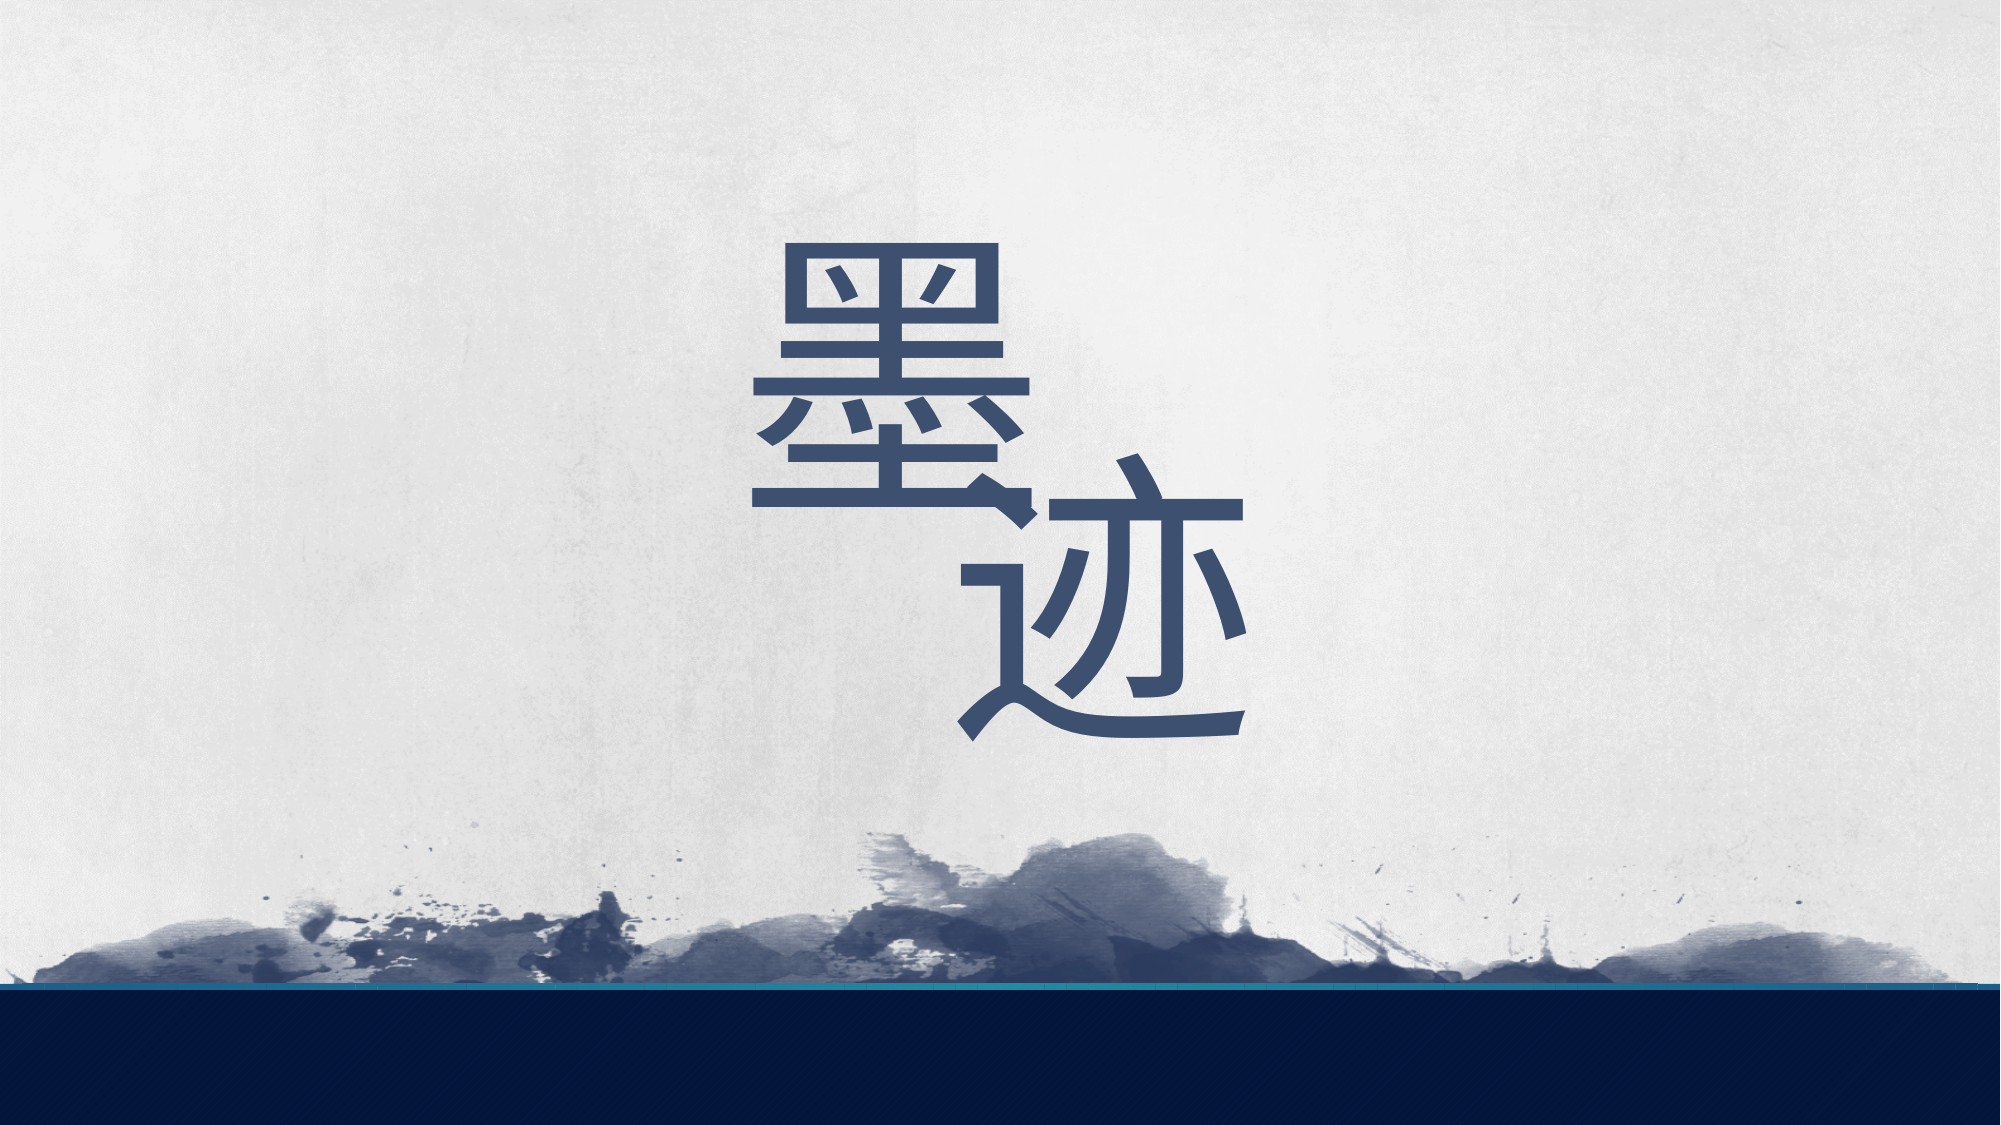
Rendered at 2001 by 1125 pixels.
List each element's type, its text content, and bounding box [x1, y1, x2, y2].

text_box 墨 [720, 173, 1063, 563]
text_box 迹 [930, 397, 1273, 787]
picture [5, 760, 1993, 983]
